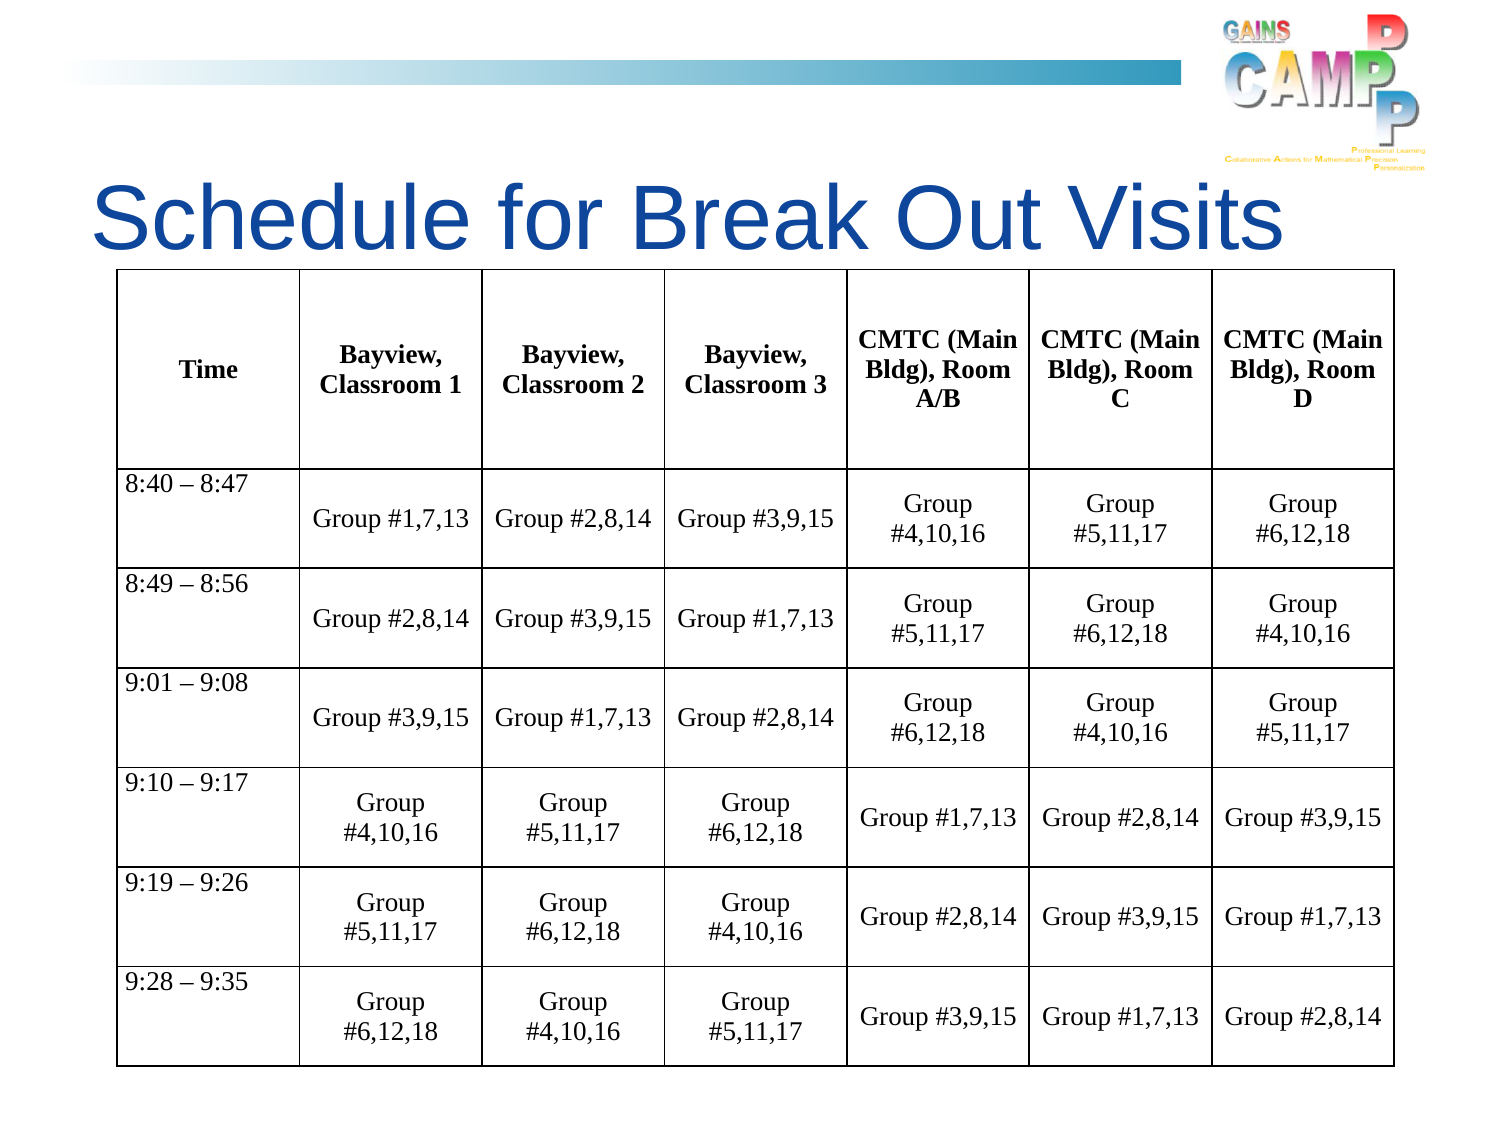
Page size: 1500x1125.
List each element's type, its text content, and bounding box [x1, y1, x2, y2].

table_header CMTC (Main Bldg), Room C [1030, 270, 1211, 468]
title Schedule for Break Out Visits [74, 124, 1426, 301]
table_cell Group #5,11,17 [1213, 669, 1393, 767]
table_cell Group #4,10,16 [665, 868, 846, 966]
table_cell Group #2,8,14 [300, 569, 481, 667]
table_header Time [118, 270, 299, 468]
table_cell Group #4,10,16 [300, 768, 481, 866]
table_cell Group #6,12,18 [1030, 569, 1211, 667]
table_cell 9:28 – 9:35 [118, 967, 299, 1065]
table_header Bayview, Classroom 3 [665, 270, 846, 468]
table_cell Group #6,12,18 [1213, 470, 1393, 567]
table_cell Group #1,7,13 [1213, 868, 1393, 966]
table_header CMTC (Main Bldg), Room D [1213, 270, 1393, 468]
table_cell Group #5,11,17 [848, 569, 1028, 667]
table_cell Group #3,9,15 [300, 669, 481, 767]
table_cell Group #2,8,14 [483, 470, 664, 567]
table_cell Group #3,9,15 [848, 967, 1028, 1065]
table_cell Group #2,8,14 [1213, 967, 1393, 1065]
table_cell Group #3,9,15 [1213, 768, 1393, 866]
table_cell Group #5,11,17 [483, 768, 664, 866]
table_cell 8:49 – 8:56 [118, 569, 299, 667]
table_cell Group #1,7,13 [665, 569, 846, 667]
table_cell Group #4,10,16 [848, 470, 1028, 567]
table_cell Group #1,7,13 [483, 669, 664, 767]
table_cell Group #3,9,15 [483, 569, 664, 667]
table_cell Group #1,7,13 [848, 768, 1028, 866]
table_cell Group #1,7,13 [1030, 967, 1211, 1065]
table_cell Group #4,10,16 [1030, 669, 1211, 767]
table_cell 9:19 – 9:26 [118, 868, 299, 966]
table_cell Group #3,9,15 [1030, 868, 1211, 966]
table_cell Group #5,11,17 [1030, 470, 1211, 567]
table_cell Group #2,8,14 [665, 669, 846, 767]
picture [1204, 0, 1442, 190]
table_cell Group #6,12,18 [300, 967, 481, 1065]
table_cell Group #4,10,16 [483, 967, 664, 1065]
table_cell Group #2,8,14 [848, 868, 1028, 966]
table_cell 8:40 – 8:47 [118, 470, 299, 567]
table_cell Group #2,8,14 [1030, 768, 1211, 866]
table_cell 9:01 – 9:08 [118, 669, 299, 767]
table_header Bayview, Classroom 2 [483, 270, 664, 468]
table_cell Group #1,7,13 [300, 470, 481, 567]
table_header Bayview, Classroom 1 [300, 270, 481, 468]
table_cell Group #3,9,15 [665, 470, 846, 567]
table_header CMTC (Main Bldg), Room A/B [848, 270, 1028, 468]
table_cell Group #6,12,18 [665, 768, 846, 866]
table_cell Group #6,12,18 [483, 868, 664, 966]
table_cell Group #5,11,17 [300, 868, 481, 966]
table_cell Group #6,12,18 [848, 669, 1028, 767]
table_cell Group #5,11,17 [665, 967, 846, 1065]
table_cell 9:10 – 9:17 [118, 768, 299, 866]
table_cell Group #4,10,16 [1213, 569, 1393, 667]
